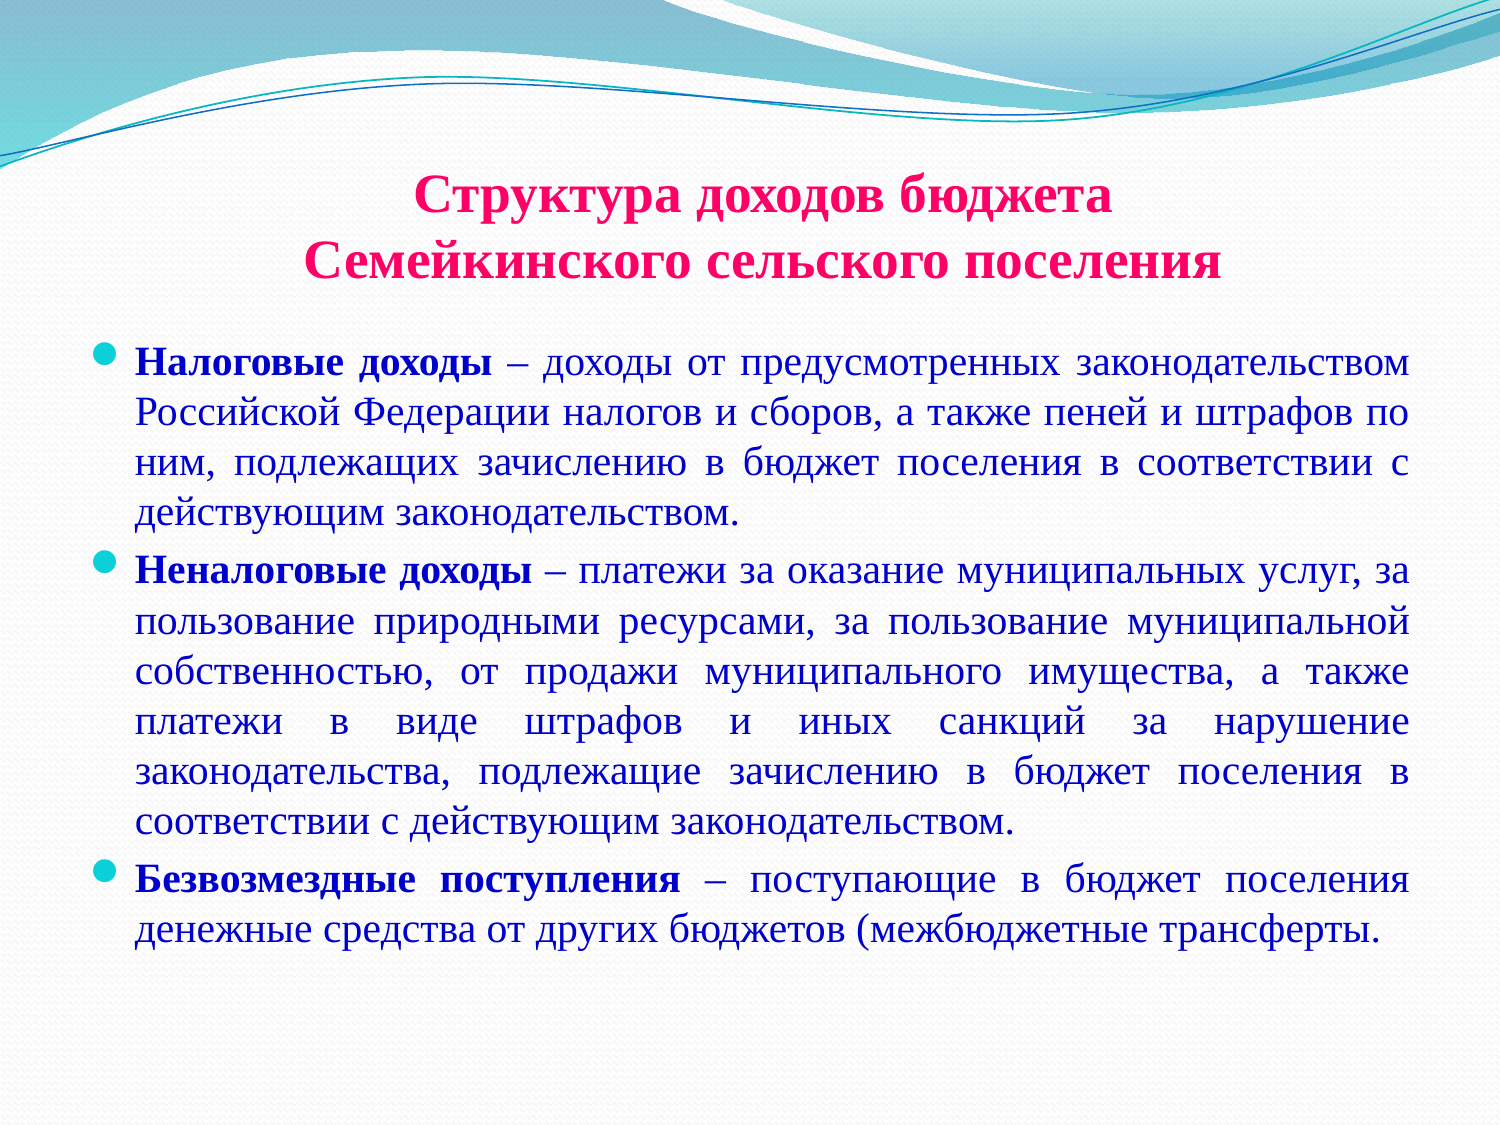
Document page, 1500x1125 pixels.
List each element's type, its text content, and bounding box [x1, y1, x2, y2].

list Налоговые доходы – доходы от предусмотренных законодательством Российской Федерации налогов и сборов, а также пеней и штрафов по ним, подлежащих зачислению в бюджет поселения в соответствии с действующим законодательством. Неналоговые доходы – платежи за оказание муниципальных услуг, за пользование природными ресурсами, за пользование муниципальной собственностью, от продажи муниципального имущества, а также платежи в виде штрафов и иных санкций за нарушение законодательства, подлежащие зачислению в бюджет поселения в соответствии с действующим законодательством. Безвозмездные поступления – поступающие в бюджет поселения денежные средства от других бюджетов (межбюджетные трансферты. [75, 326, 1425, 1059]
title Структура доходов бюджета Семейкинского сельского поселения [88, 149, 1439, 290]
